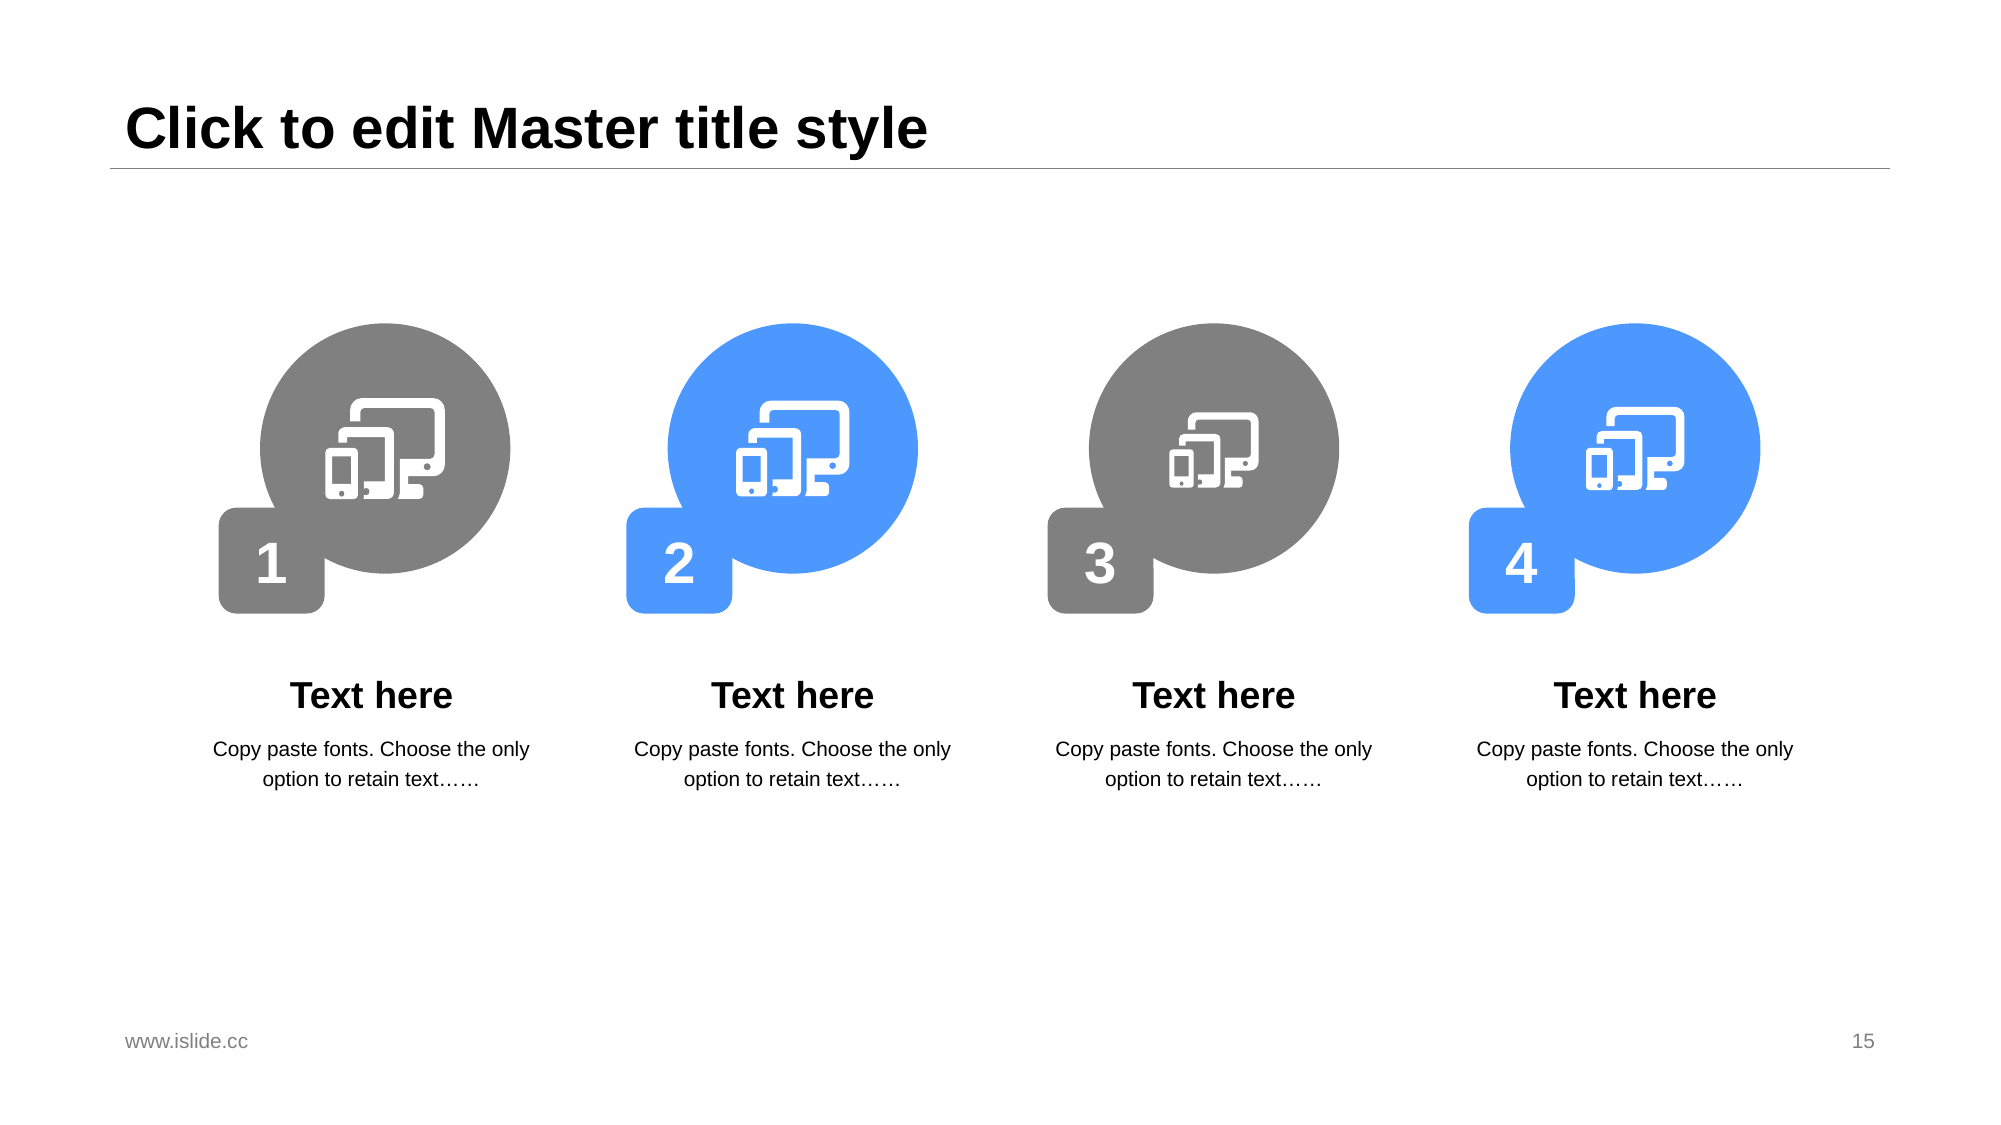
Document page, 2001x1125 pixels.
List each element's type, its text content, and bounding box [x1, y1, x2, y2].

title Click to edit Master title style [109, 0, 1890, 169]
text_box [184, 323, 1823, 848]
slide_number 15 [1412, 1023, 1890, 1058]
footer www.islide.cc [109, 1023, 790, 1058]
